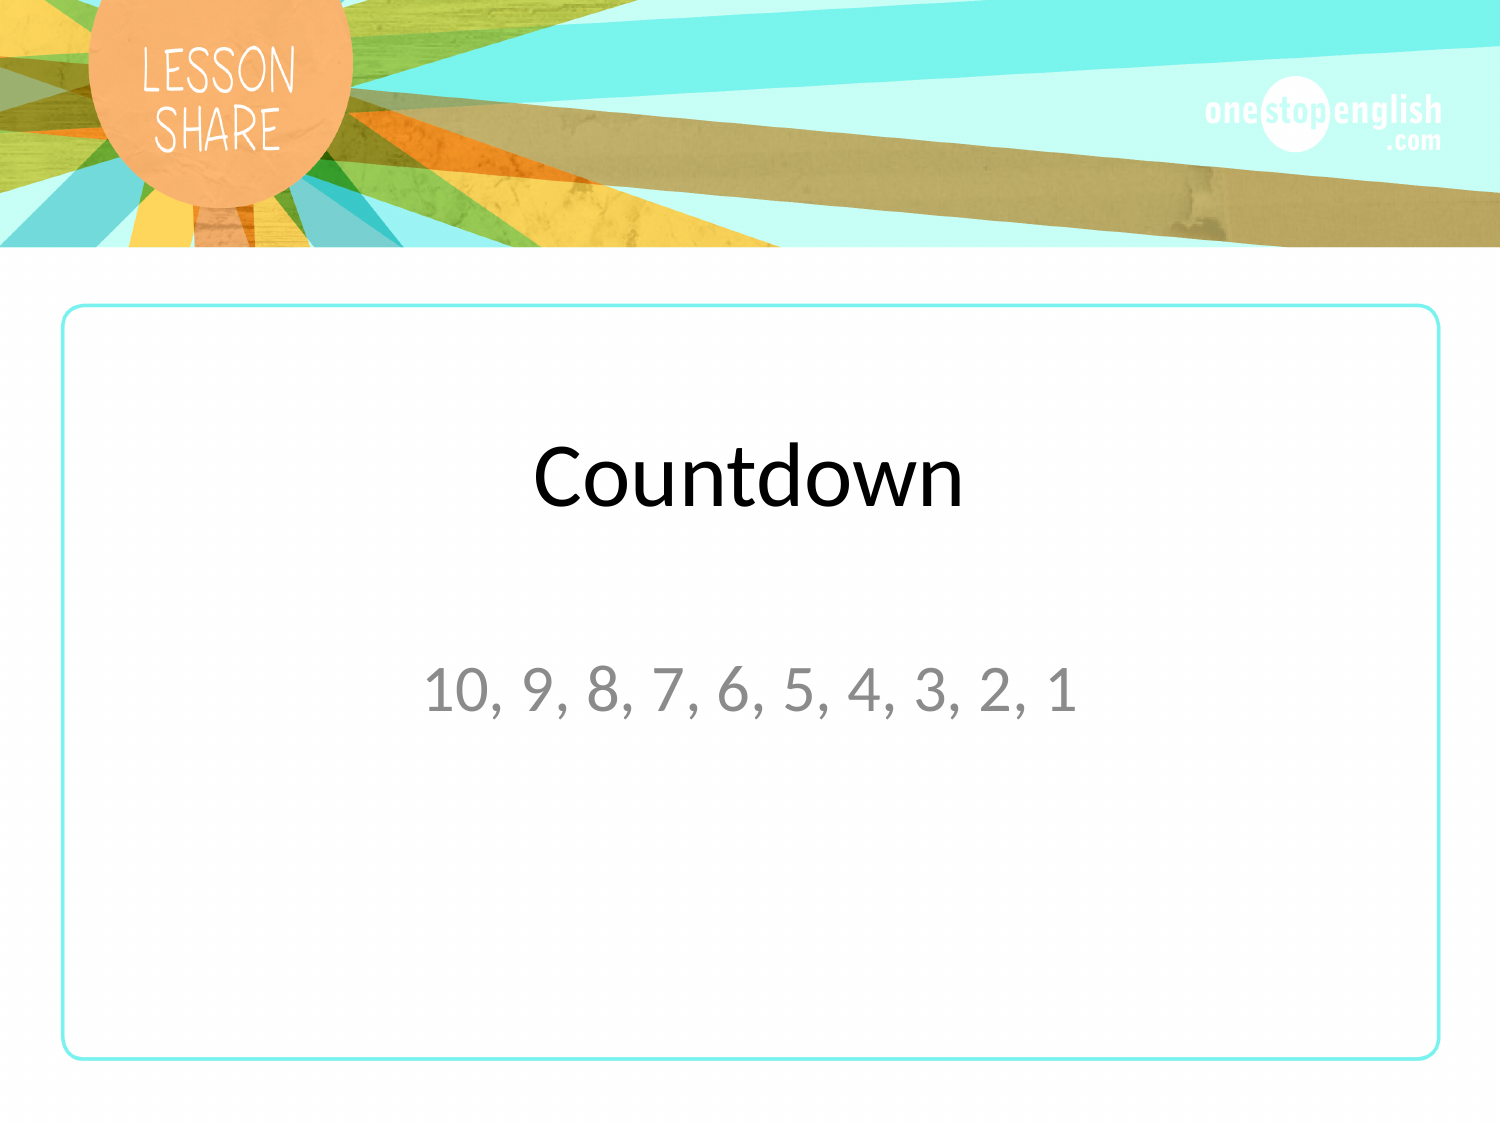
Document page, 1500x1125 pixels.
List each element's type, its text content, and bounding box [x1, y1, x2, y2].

picture [0, 0, 1500, 1125]
subtitle 10, 9, 8, 7, 6, 5, 4, 3, 2, 1 [225, 637, 1275, 925]
title Countdown [112, 349, 1388, 591]
